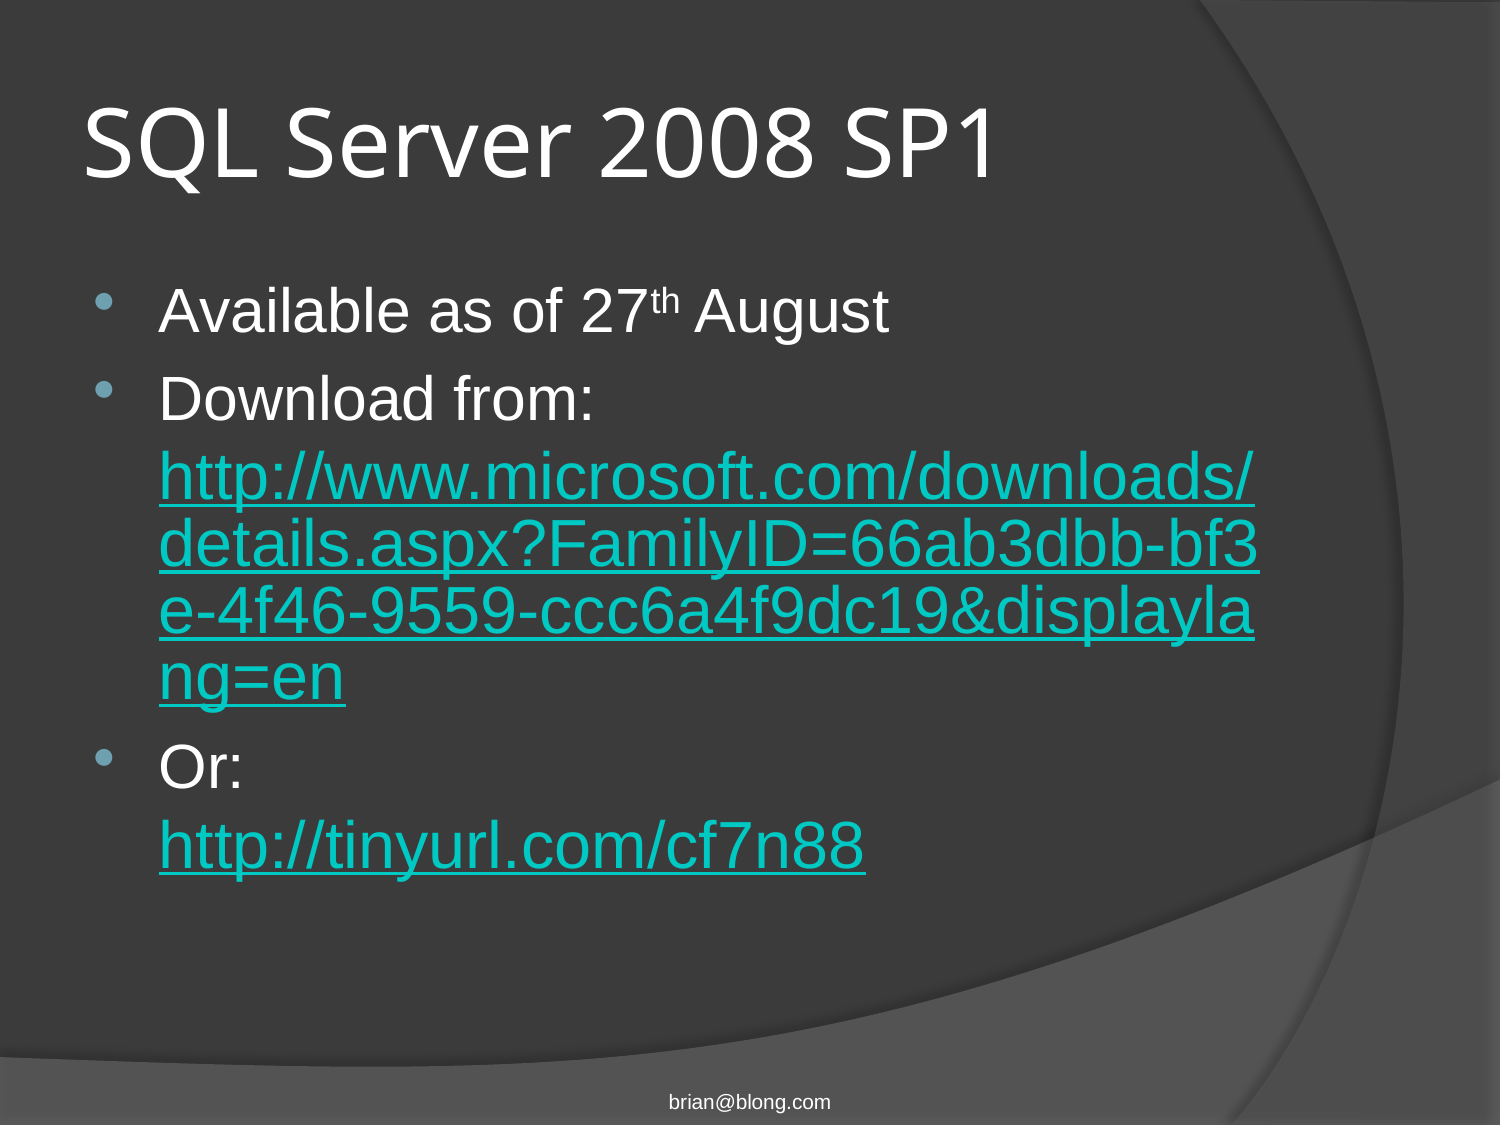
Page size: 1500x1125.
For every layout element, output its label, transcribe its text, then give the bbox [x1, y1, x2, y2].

list Available as of 27th August Download from: http://www.microsoft.com/downloads/details.aspx?FamilyID=66ab3dbb-bf3e-4f46-9559-ccc6a4f9dc19&displaylang=en Or: http://tinyurl.com/cf7n88 [75, 262, 1300, 1005]
footer brian@blong.com [512, 1053, 988, 1114]
title SQL Server 2008 SP1 [75, 45, 1300, 233]
